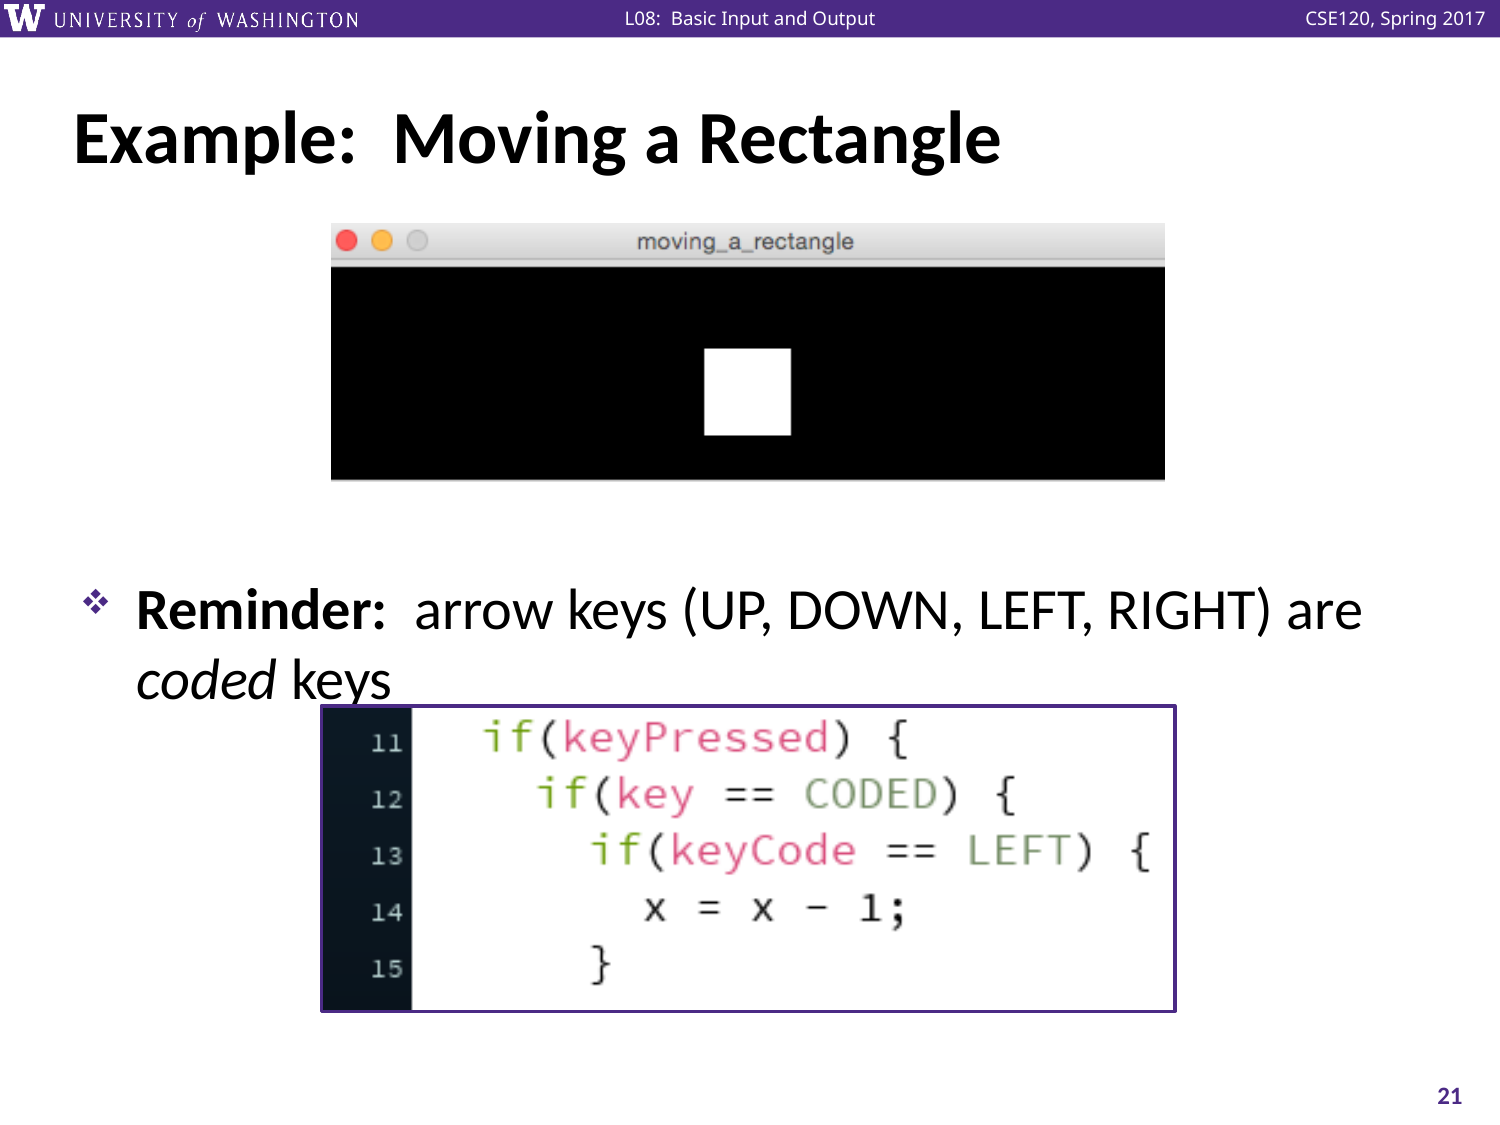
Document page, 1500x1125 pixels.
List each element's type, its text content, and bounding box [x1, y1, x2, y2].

slide_number 21 [1400, 1065, 1500, 1125]
list Reminder: arrow keys (UP, DOWN, LEFT, RIGHT) are coded keys [64, 223, 1438, 1040]
title Example: Moving a Rectangle [58, 71, 1438, 197]
picture [331, 223, 1165, 482]
picture [322, 707, 1174, 1010]
picture [4, 4, 358, 32]
